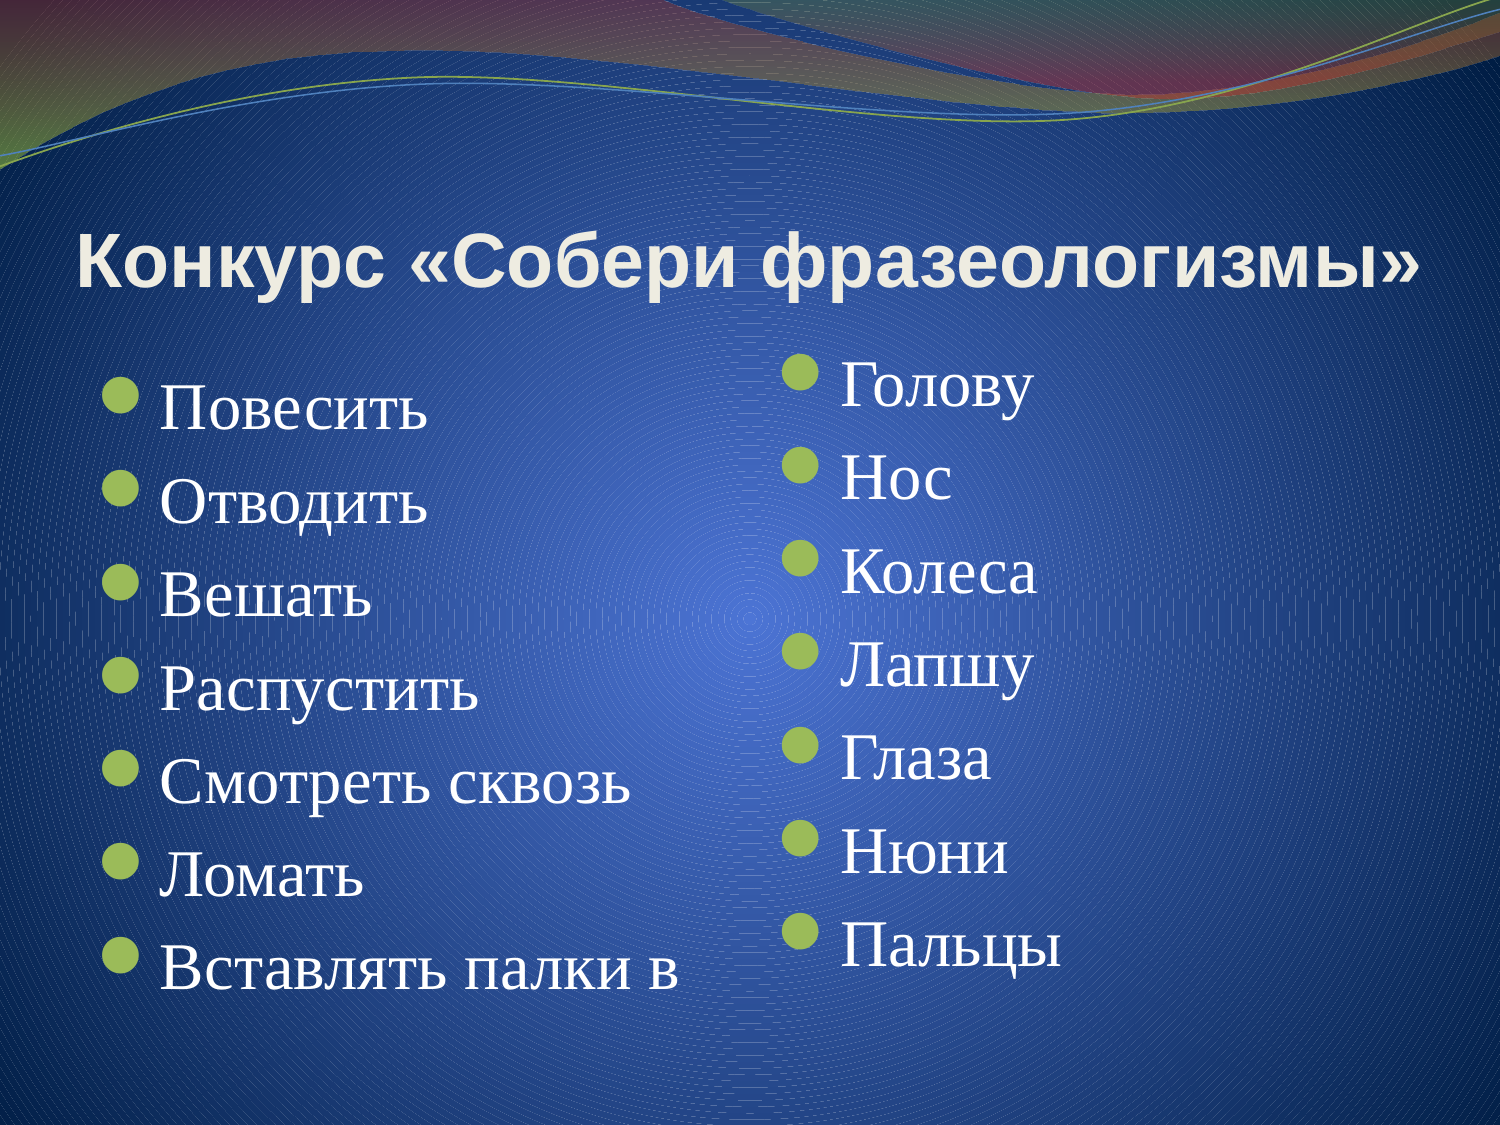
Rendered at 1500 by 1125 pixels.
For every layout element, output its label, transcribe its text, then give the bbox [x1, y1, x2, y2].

title Конкурс «Собери фразеологизмы» [75, 115, 1425, 303]
list Голову Нос Колеса Лапшу Глаза Нюни Пальцы [761, 339, 1425, 1044]
list Повесить Отводить Вешать Распустить Смотреть сквозь Ломать Вставлять палки в [82, 363, 745, 903]
